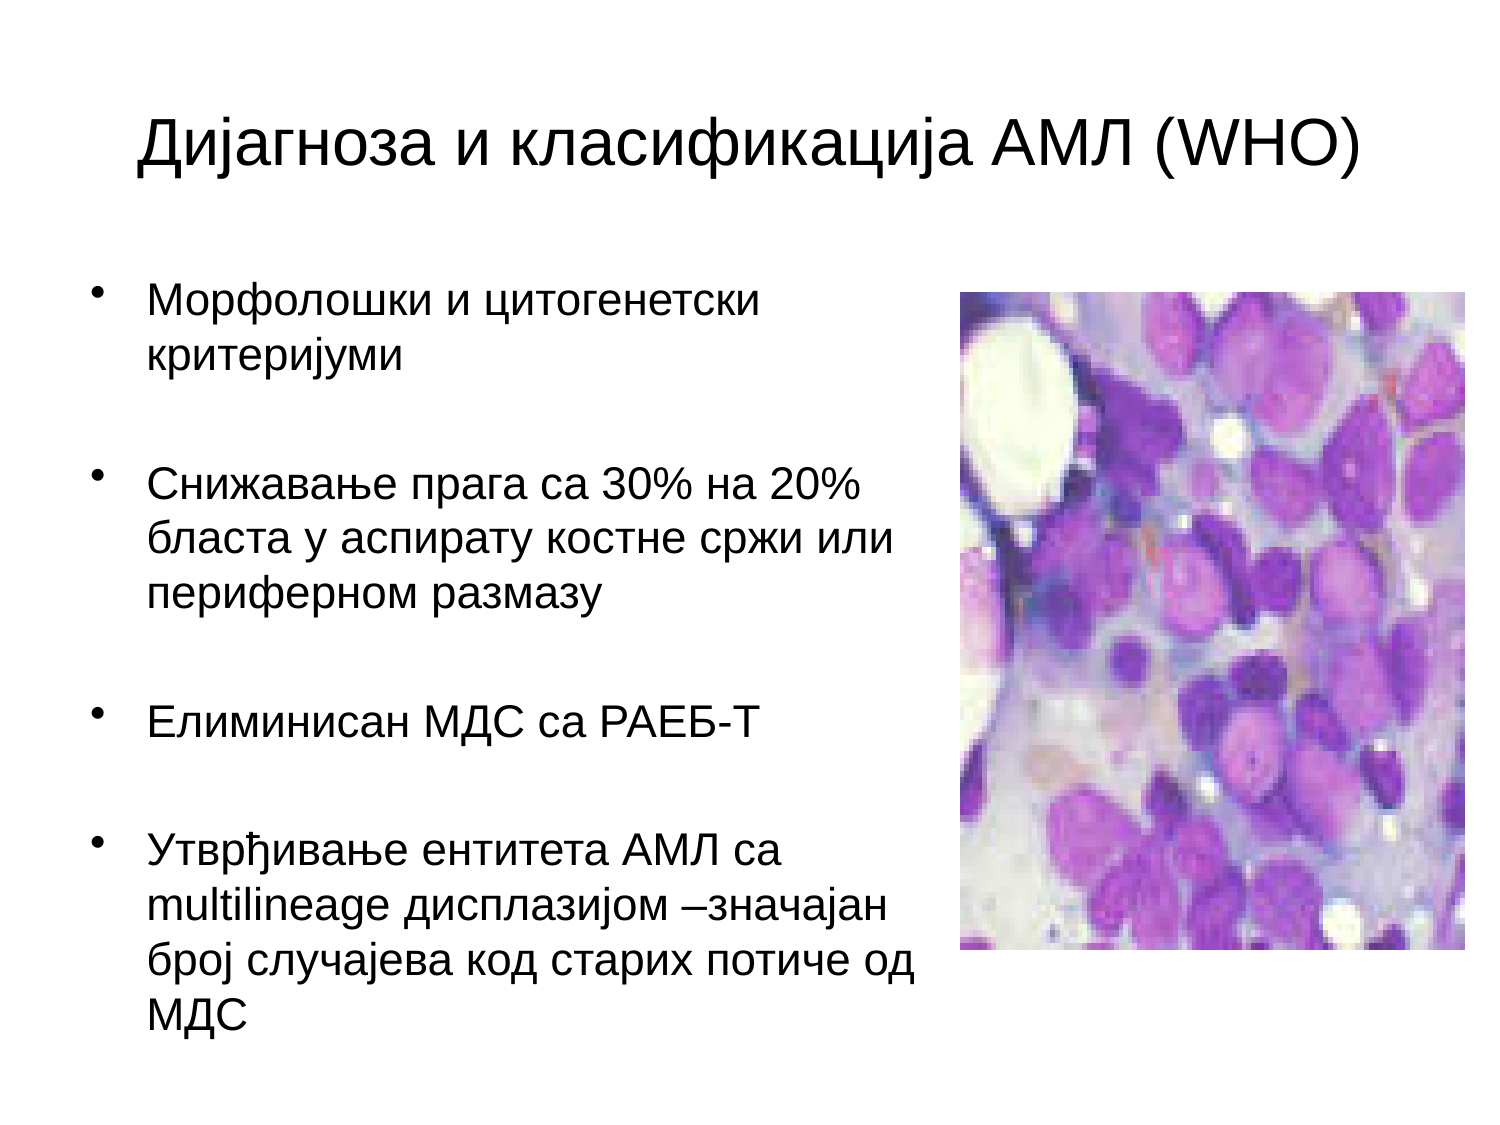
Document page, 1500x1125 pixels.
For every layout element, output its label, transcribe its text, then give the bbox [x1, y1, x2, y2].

picture [960, 292, 1466, 950]
list Морфолошки и цитогенетски критеријуми Снижавање прага са 30% на 20% бласта у аспирату костне сржи или периферном размазу Елиминисан МДС са РАЕБ-Т Утврђивање ентитета АМЛ са multilineage дисплазијом –значајан број случајева код старих потиче од МДС [75, 262, 985, 1067]
title Дијагноза и класификација АМЛ (WHO) [75, 45, 1425, 233]
